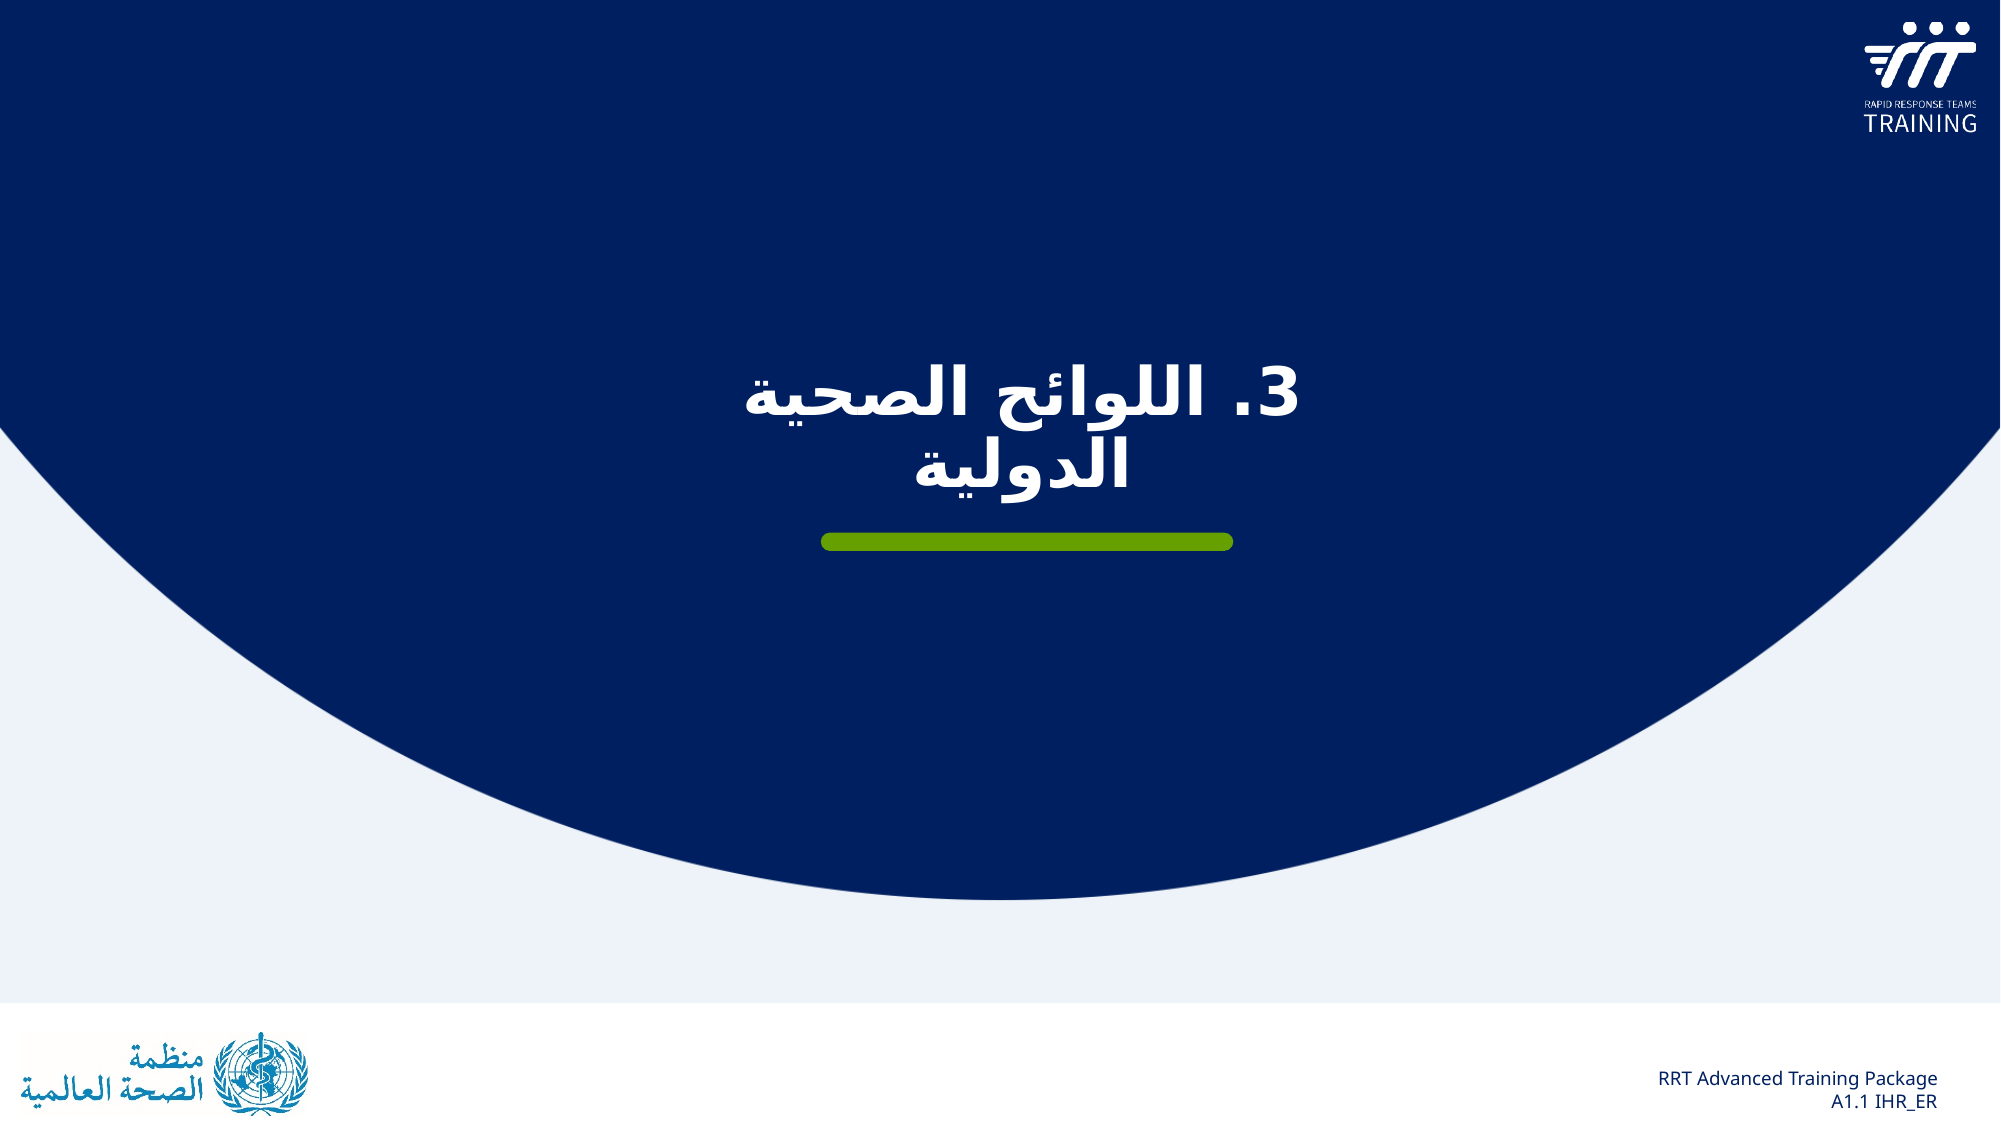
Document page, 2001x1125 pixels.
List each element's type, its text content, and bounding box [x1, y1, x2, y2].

picture [21, 1032, 308, 1116]
picture [0, 0, 2001, 1003]
list 3. اللوائح الصحية الدولية [660, 274, 1385, 586]
